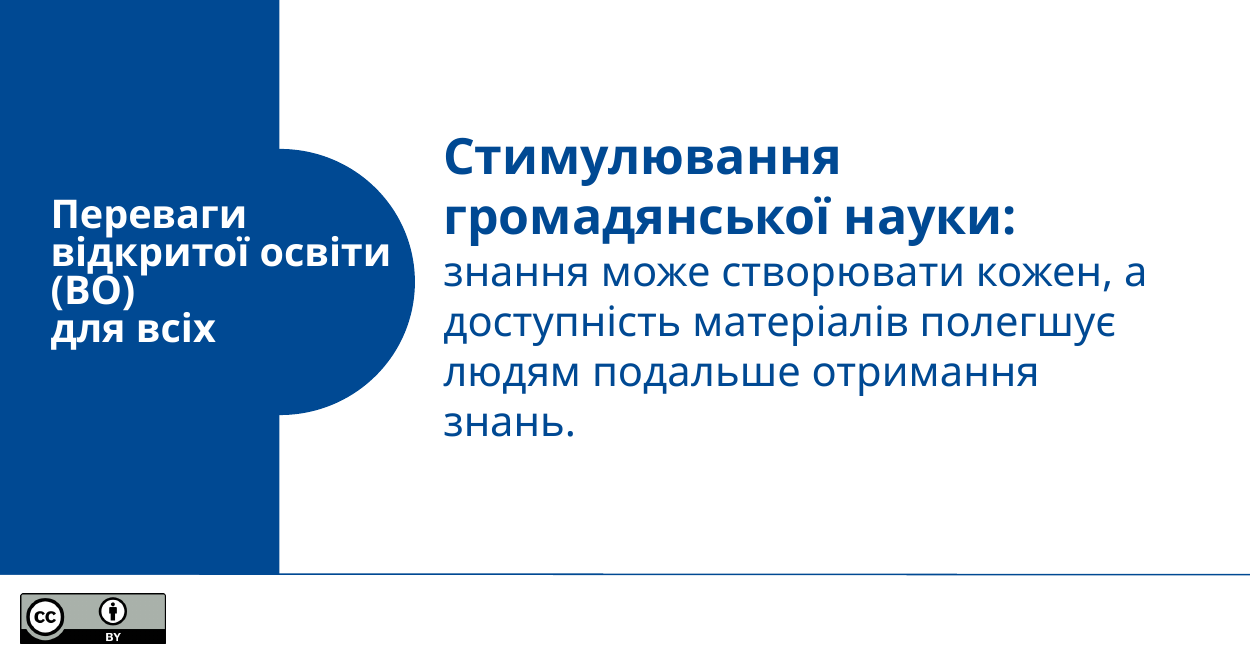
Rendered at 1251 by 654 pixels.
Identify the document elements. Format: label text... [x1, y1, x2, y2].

picture [20, 592, 166, 645]
text_box [175, 365, 386, 416]
text_box [0, 0, 280, 573]
text_box [190, 148, 371, 183]
text_box Переваги відкритої освіти (BO) для всіх [35, 183, 504, 365]
text_box [0, 582, 1250, 654]
text_box Стимулювання громадянської науки: знання може створювати кожен, а доступність матеріалів полегшує людям подальше отримання знань. [428, 109, 1178, 460]
